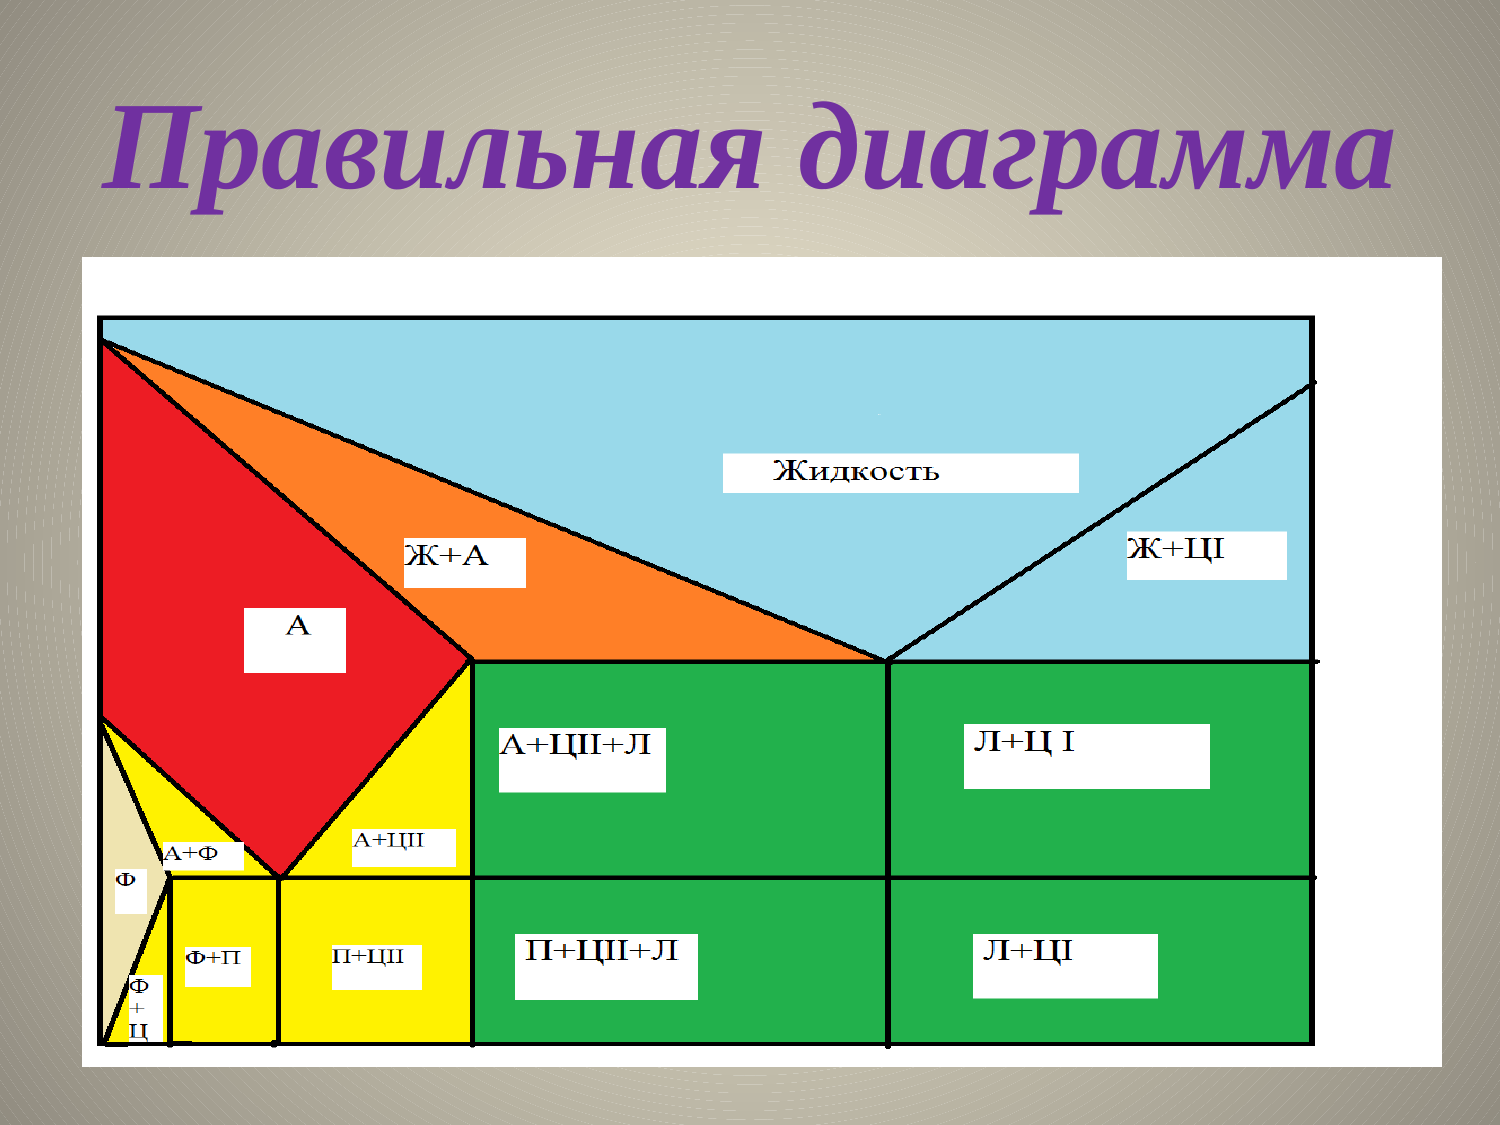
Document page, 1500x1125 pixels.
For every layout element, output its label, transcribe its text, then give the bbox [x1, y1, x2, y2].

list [81, 257, 1442, 1067]
title Правильная диаграмма [74, 44, 1426, 233]
